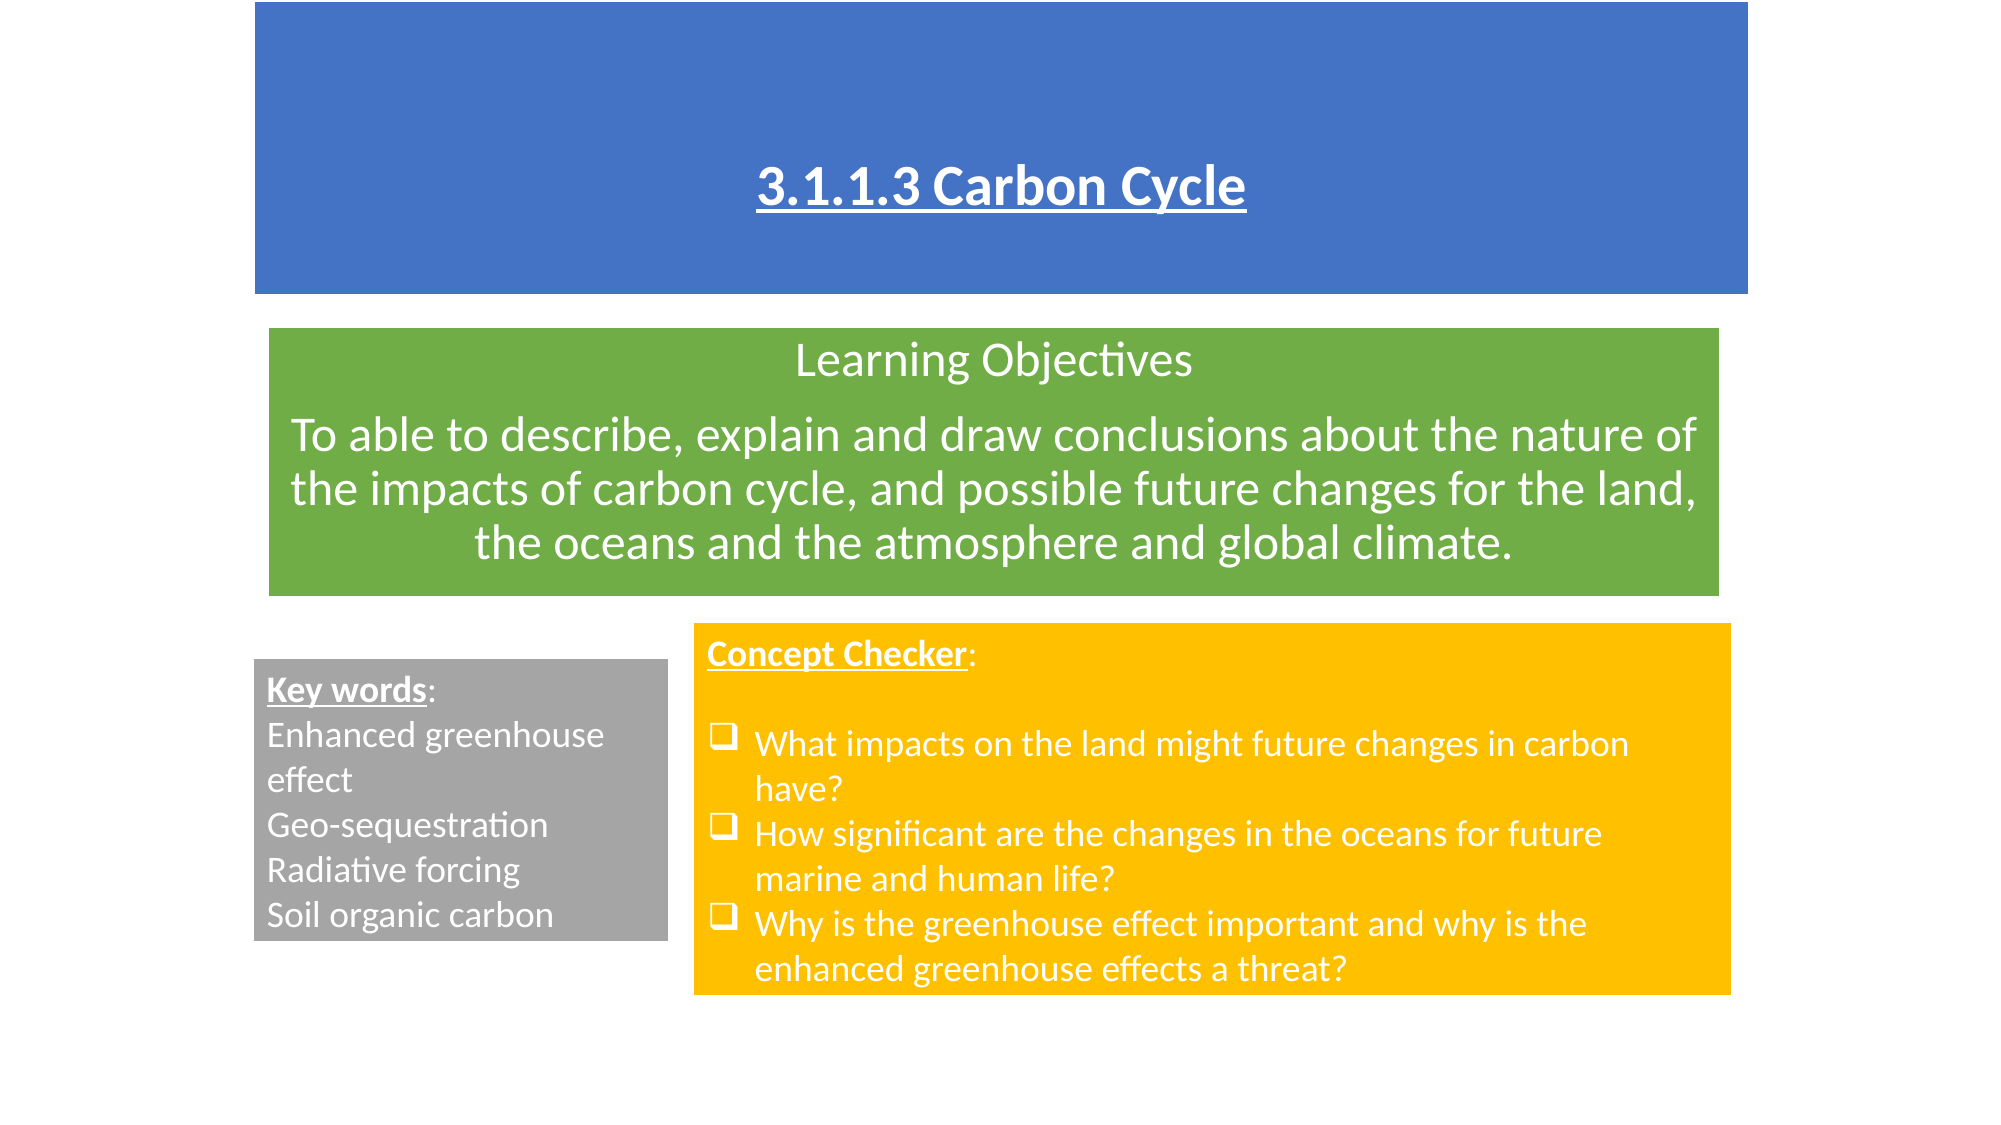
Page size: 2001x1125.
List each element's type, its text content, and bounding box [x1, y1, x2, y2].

title 3.1.1.3 Carbon Cycle [252, 0, 1751, 297]
text_box Key words: Enhanced greenhouse effect Geo-sequestration Radiative forcing Soil organic carbon [250, 656, 671, 944]
text_box Concept Checker: What impacts on the land might future changes in carbon have? How significant are the changes in the oceans for future marine and human life? Why is the greenhouse effect important and why is the enhanced greenhouse effects a threat? [691, 620, 1734, 998]
subtitle Learning Objectives To able to describe, explain and draw conclusions about the nature of the impacts of carbon cycle, and possible future changes for the land, the oceans and the atmosphere and global climate. [266, 325, 1722, 599]
